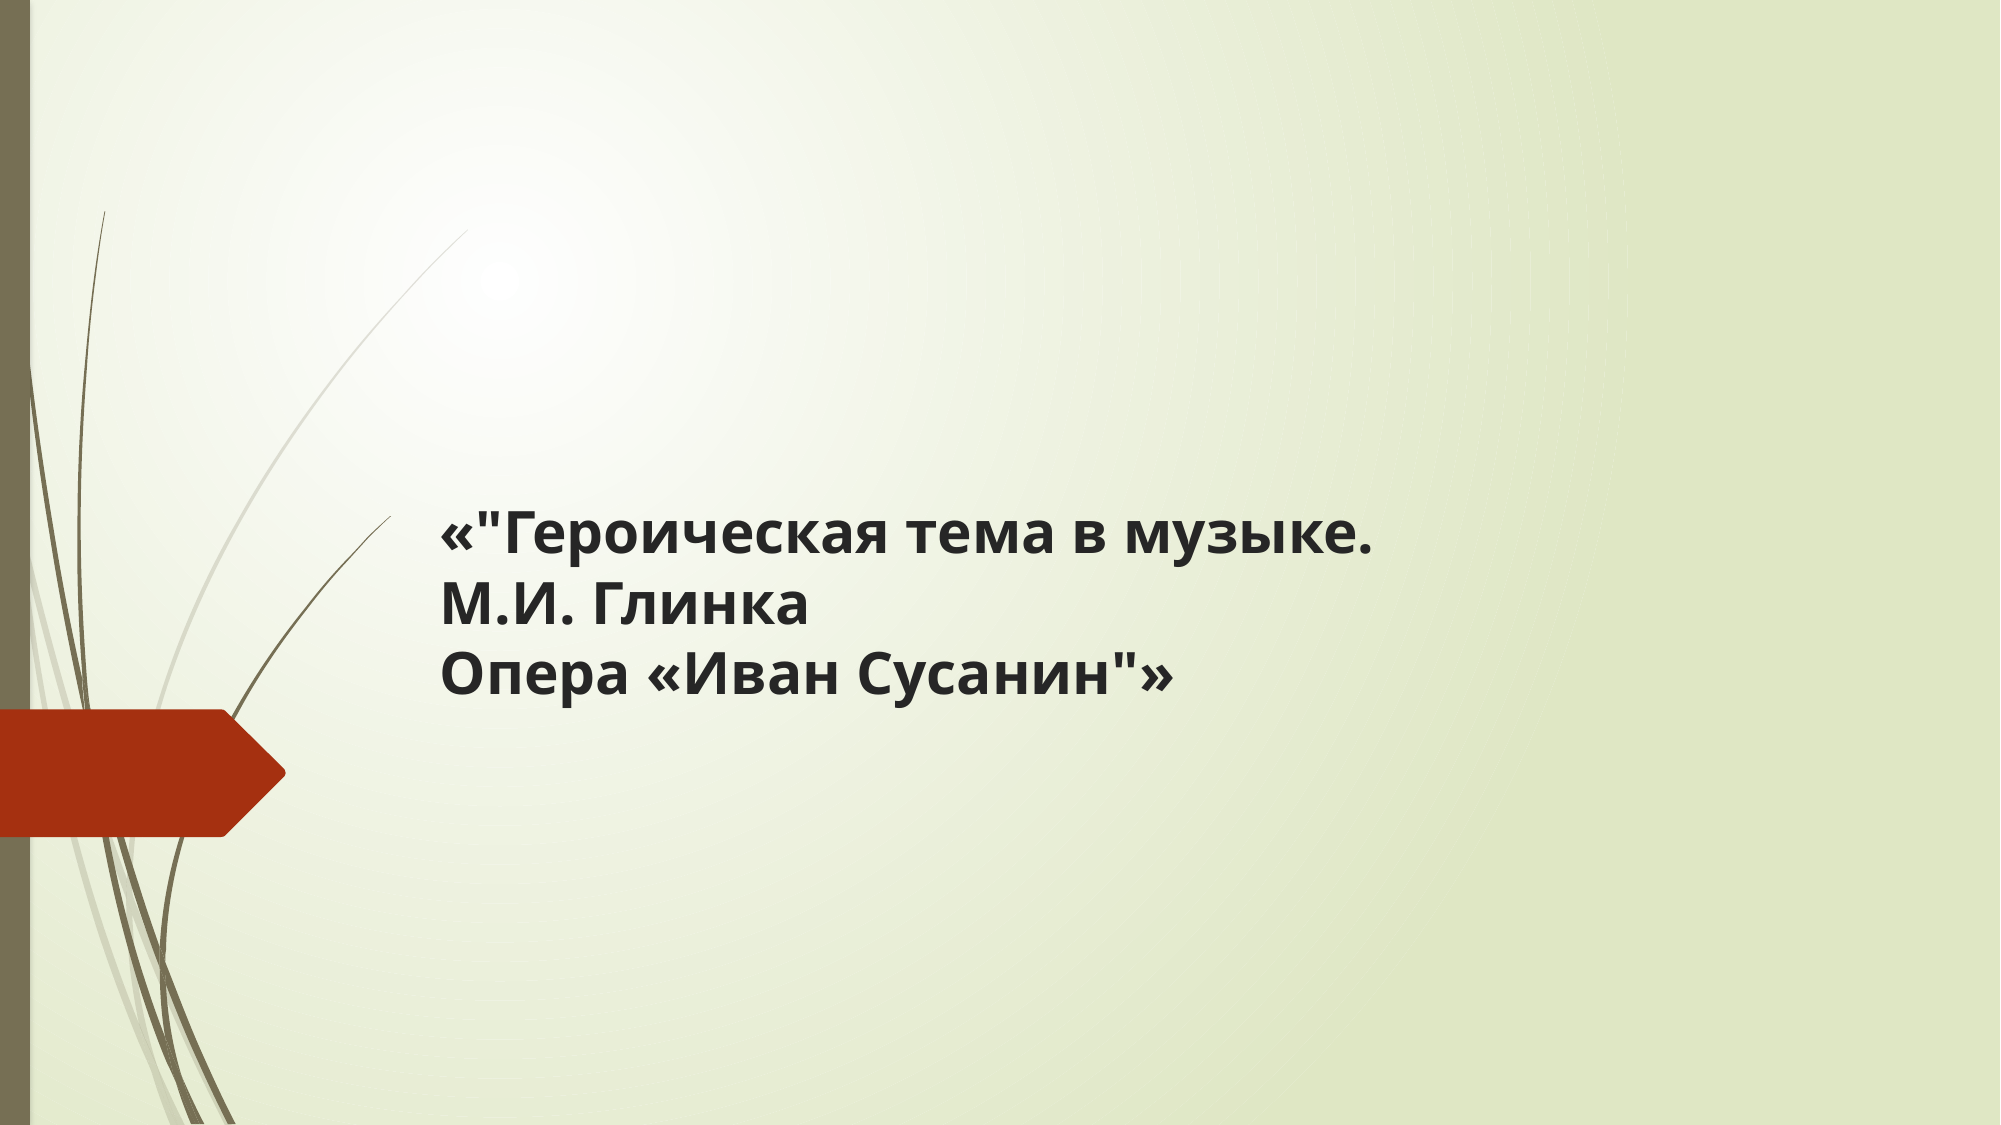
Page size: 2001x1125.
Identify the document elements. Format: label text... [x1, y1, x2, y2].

title «"Героическая тема в музыке. М.И. Глинка Опера «Иван Сусанин"» [424, 412, 1888, 784]
